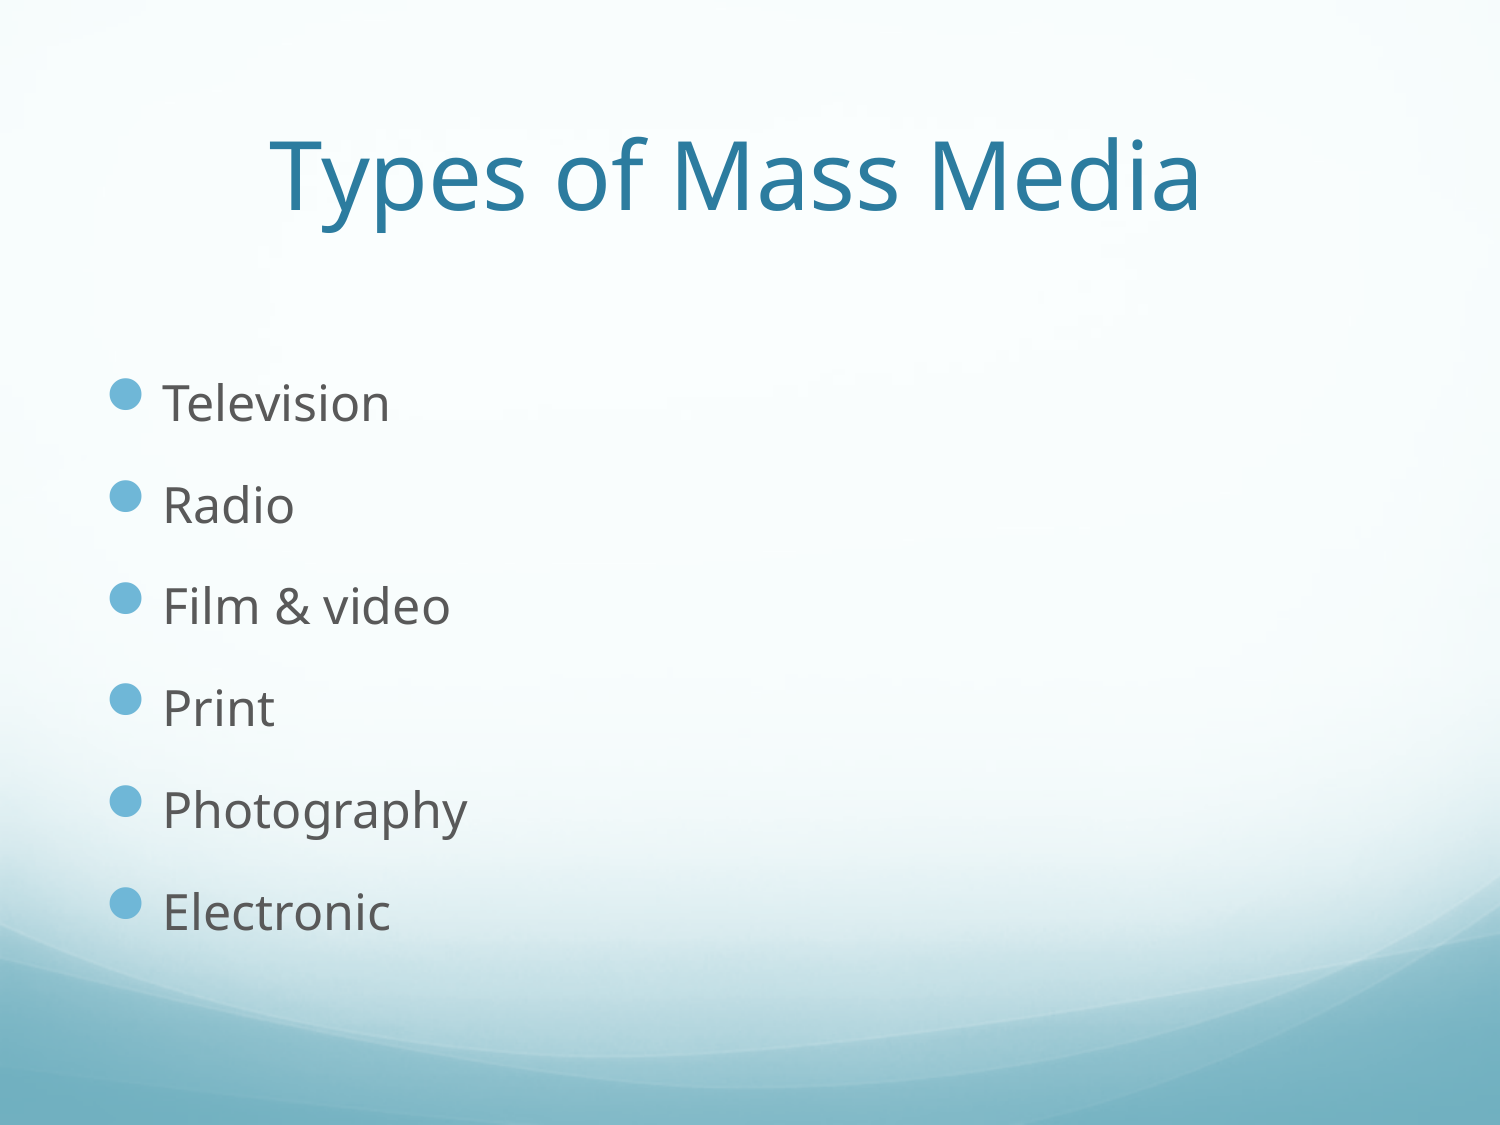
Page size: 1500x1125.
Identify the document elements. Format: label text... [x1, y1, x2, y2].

title Types of Mass Media [90, 17, 1410, 237]
list Television Radio Film & video Print Photography Electronic [90, 262, 1410, 975]
